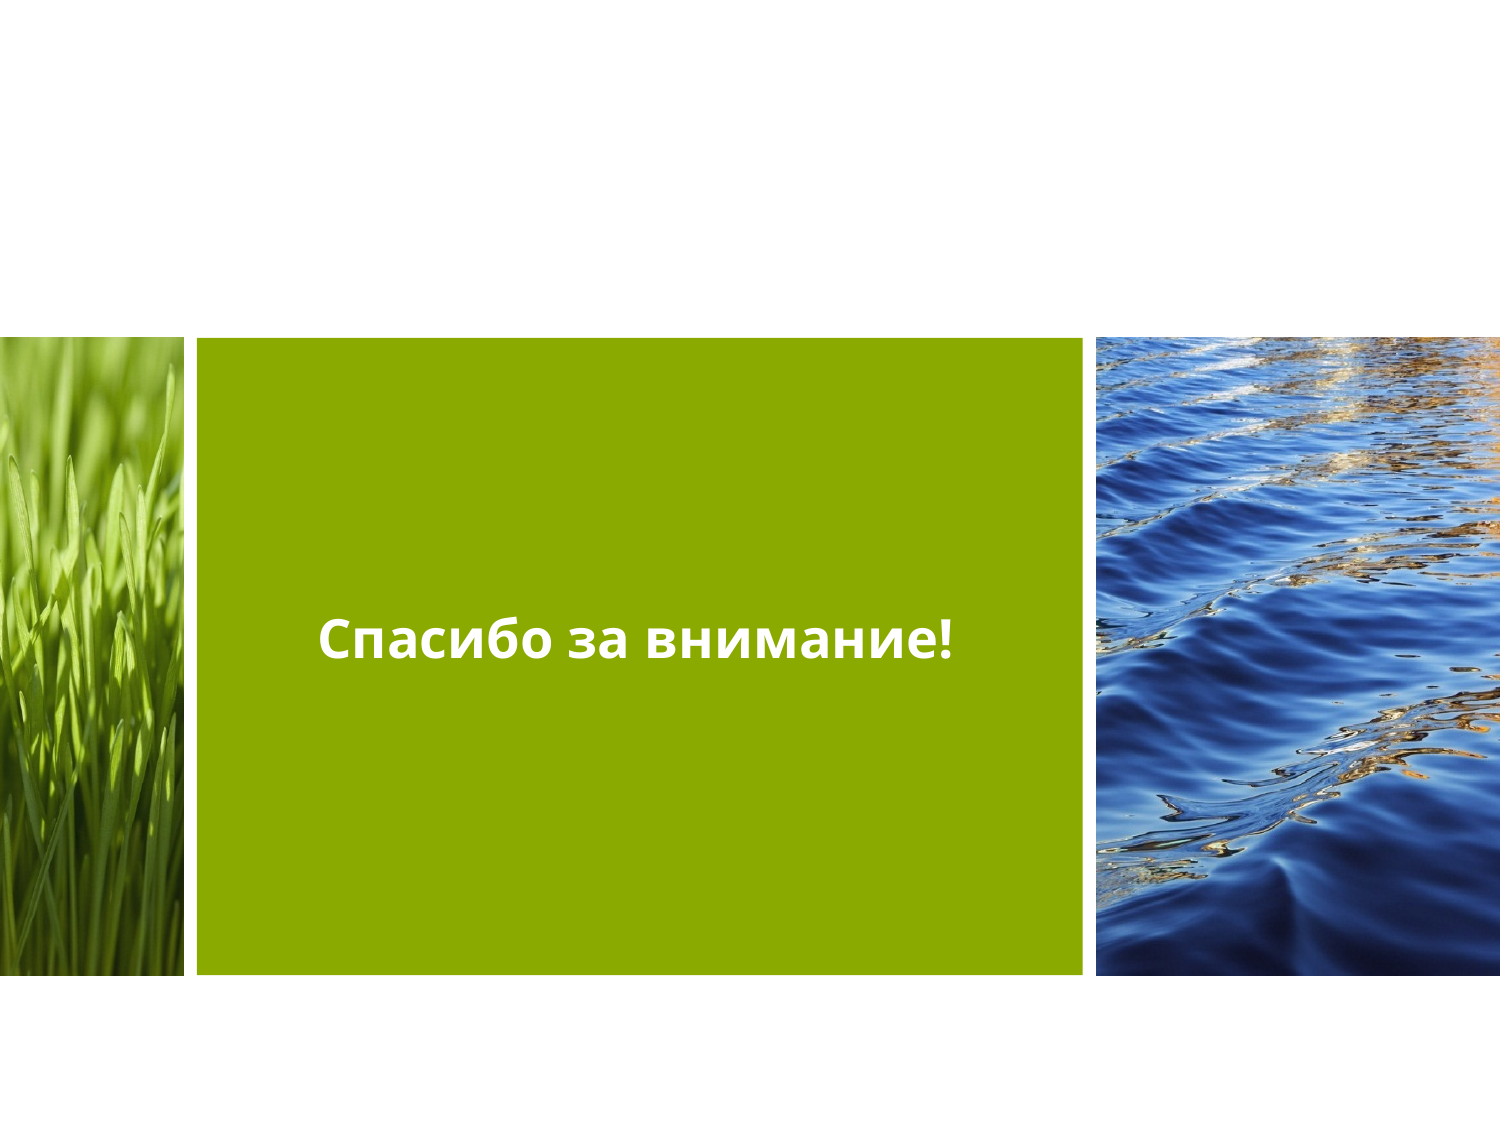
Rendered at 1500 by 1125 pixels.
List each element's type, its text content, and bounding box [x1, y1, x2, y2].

title Спасибо за внимание! [215, 371, 1071, 677]
picture [0, 337, 184, 976]
picture [1096, 337, 1500, 976]
